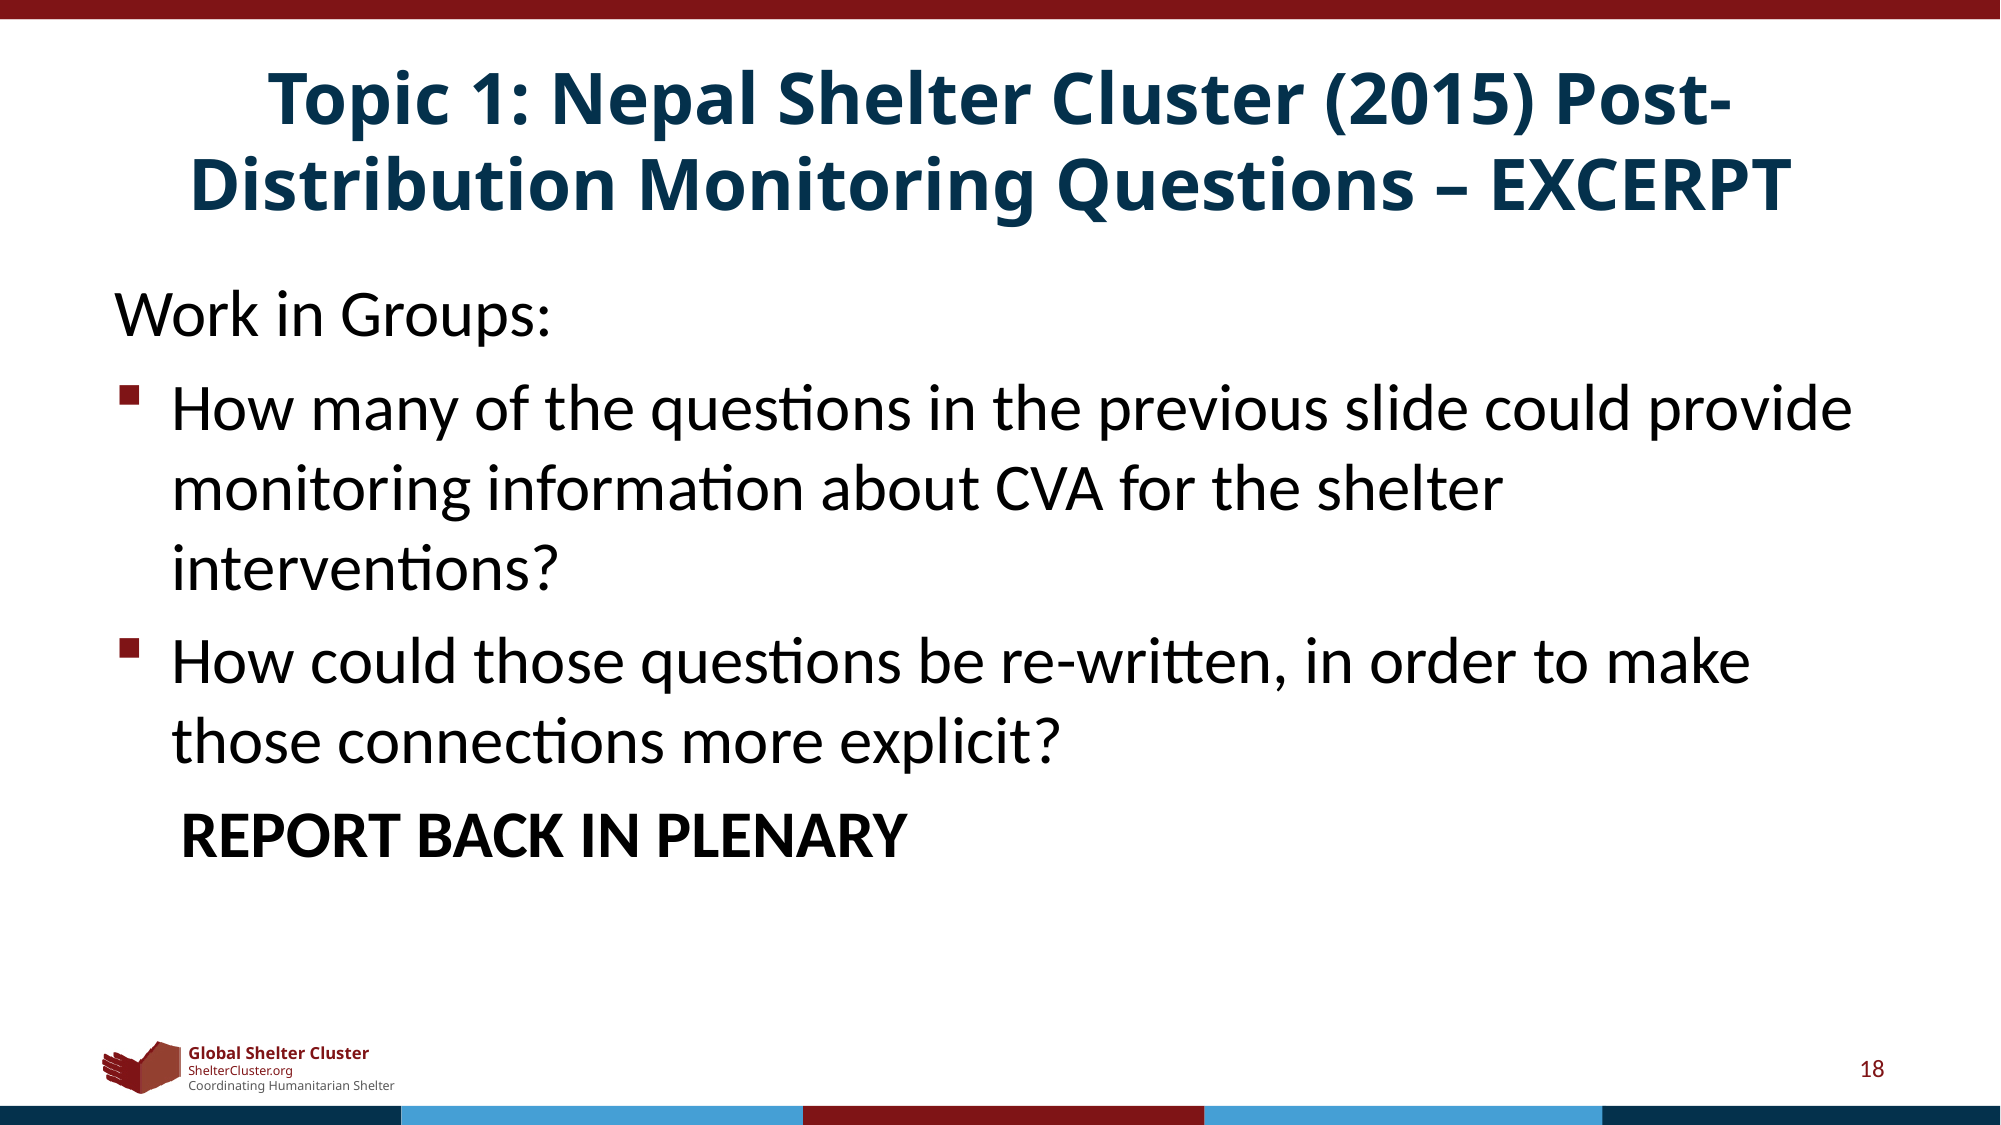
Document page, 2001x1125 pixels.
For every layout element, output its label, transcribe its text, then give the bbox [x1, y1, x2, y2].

picture [102, 1041, 181, 1094]
title Topic 1: Nepal Shelter Cluster (2015) Post-Distribution Monitoring Questions – EXCERPT [99, 45, 1900, 233]
slide_number 18 [1433, 1037, 1900, 1098]
list Work in Groups: How many of the questions in the previous slide could provide monitoring information about CVA for the shelter interventions? How could those questions be re-written, in order to make those connections more explicit? REPORT BACK IN PLENARY [99, 262, 1900, 1005]
